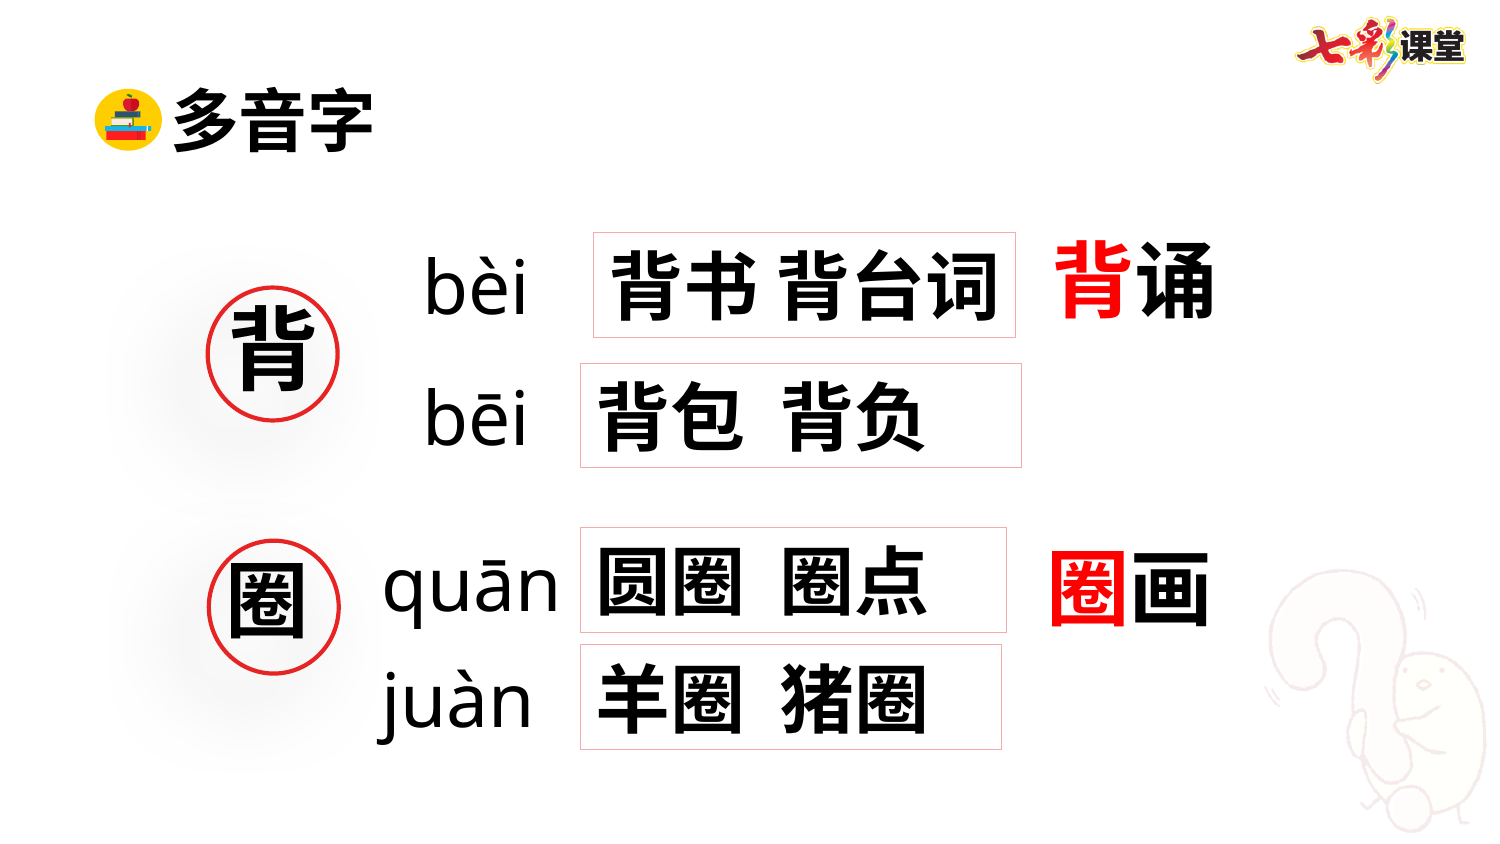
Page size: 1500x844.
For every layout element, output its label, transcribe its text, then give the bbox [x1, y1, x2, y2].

text_box bēi [407, 363, 580, 468]
text_box 羊圈 猪圈 [580, 644, 1002, 750]
text_box 背包 背负 [580, 363, 1022, 468]
text_box 背 [300, 284, 968, 410]
text_box juàn [366, 644, 578, 750]
text_box [206, 538, 341, 676]
text_box 圈画 [1031, 528, 1317, 644]
text_box 背诵 [1037, 221, 1247, 336]
text_box quān [366, 528, 601, 634]
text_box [94, 73, 419, 166]
text_box 圈 [304, 540, 656, 656]
text_box [205, 285, 340, 423]
text_box 背书 背台词 [593, 232, 1016, 338]
picture [1293, 15, 1468, 84]
text_box 圆圈 圈点 [580, 527, 1007, 633]
text_box bèi [407, 232, 572, 338]
